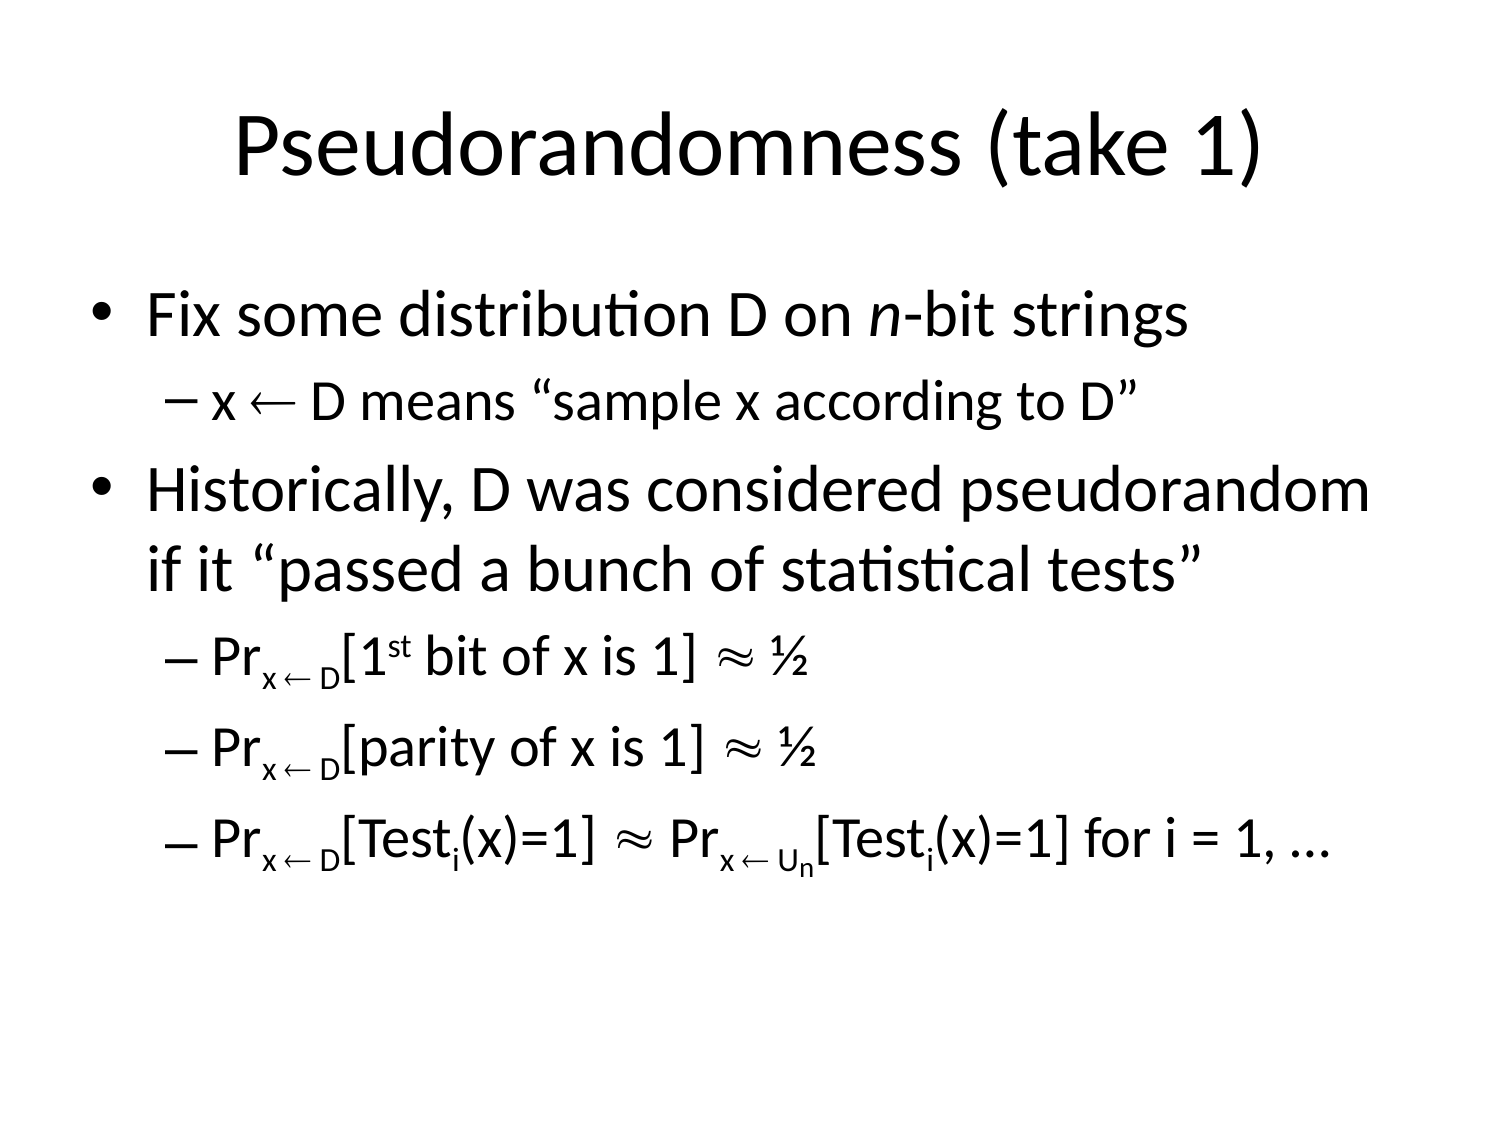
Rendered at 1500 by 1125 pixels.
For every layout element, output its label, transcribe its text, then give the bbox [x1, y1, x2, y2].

list Fix some distribution D on n-bit strings x  D means “sample x according to D” Historically, D was considered pseudorandom if it “passed a bunch of statistical tests” Prx  D[1st bit of x is 1]  ½ Prx  D[parity of x is 1]  ½ Prx  D[Testi(x)=1]  Prx  Un[Testi(x)=1] for i = 1, … [75, 262, 1425, 1005]
title Pseudorandomness (take 1) [75, 45, 1425, 233]
